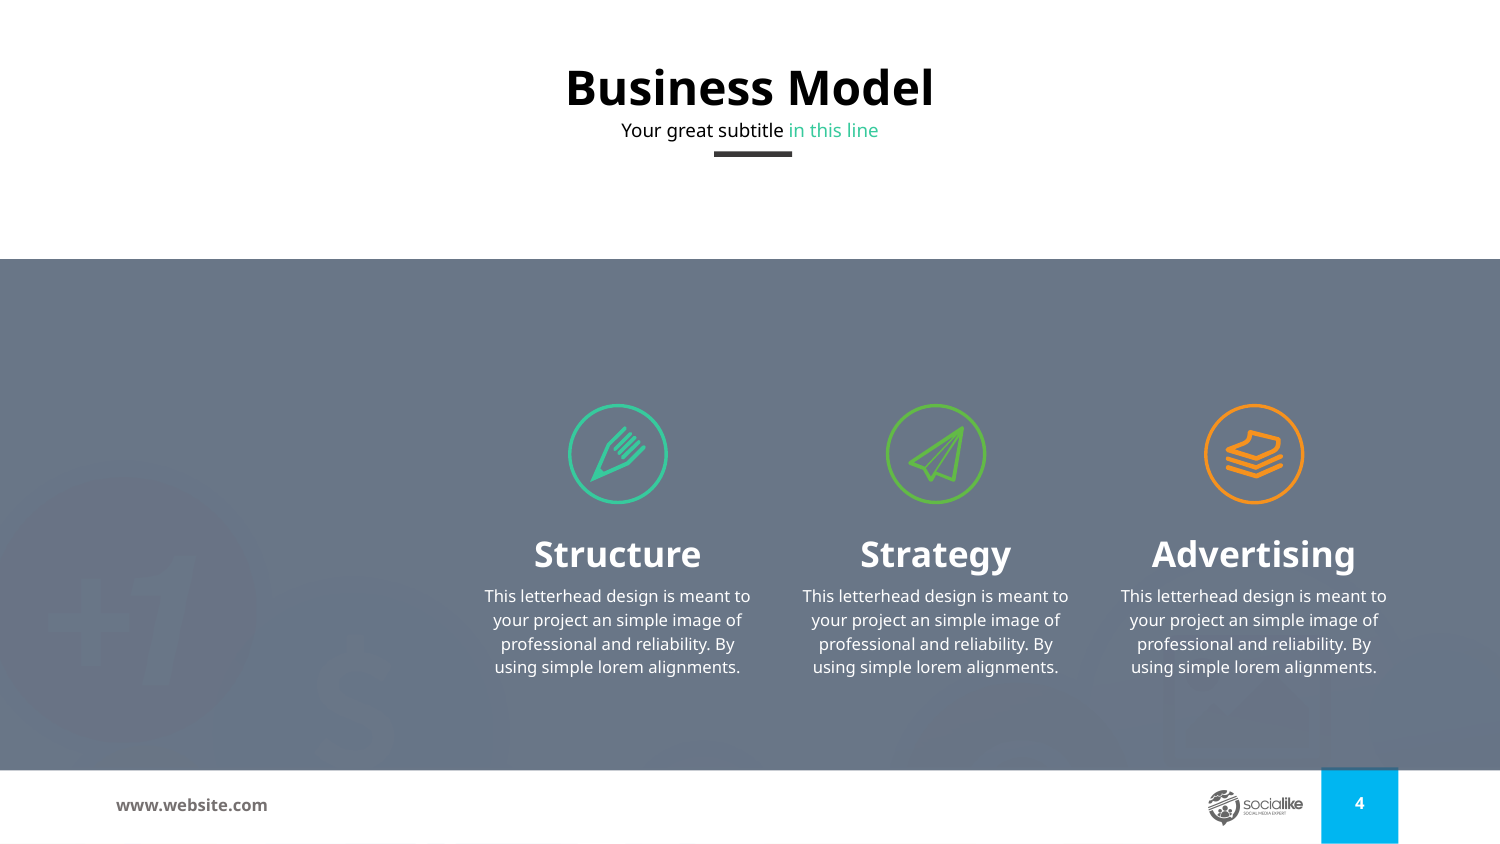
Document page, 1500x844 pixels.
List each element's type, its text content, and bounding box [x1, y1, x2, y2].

footer www.website.com [104, 785, 373, 824]
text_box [1208, 790, 1303, 826]
list Your great subtitle in this line [103, 112, 1397, 152]
picture [0, 153, 1500, 771]
title Business Model [103, 59, 1397, 112]
slide_number ‹#› [1322, 782, 1397, 827]
